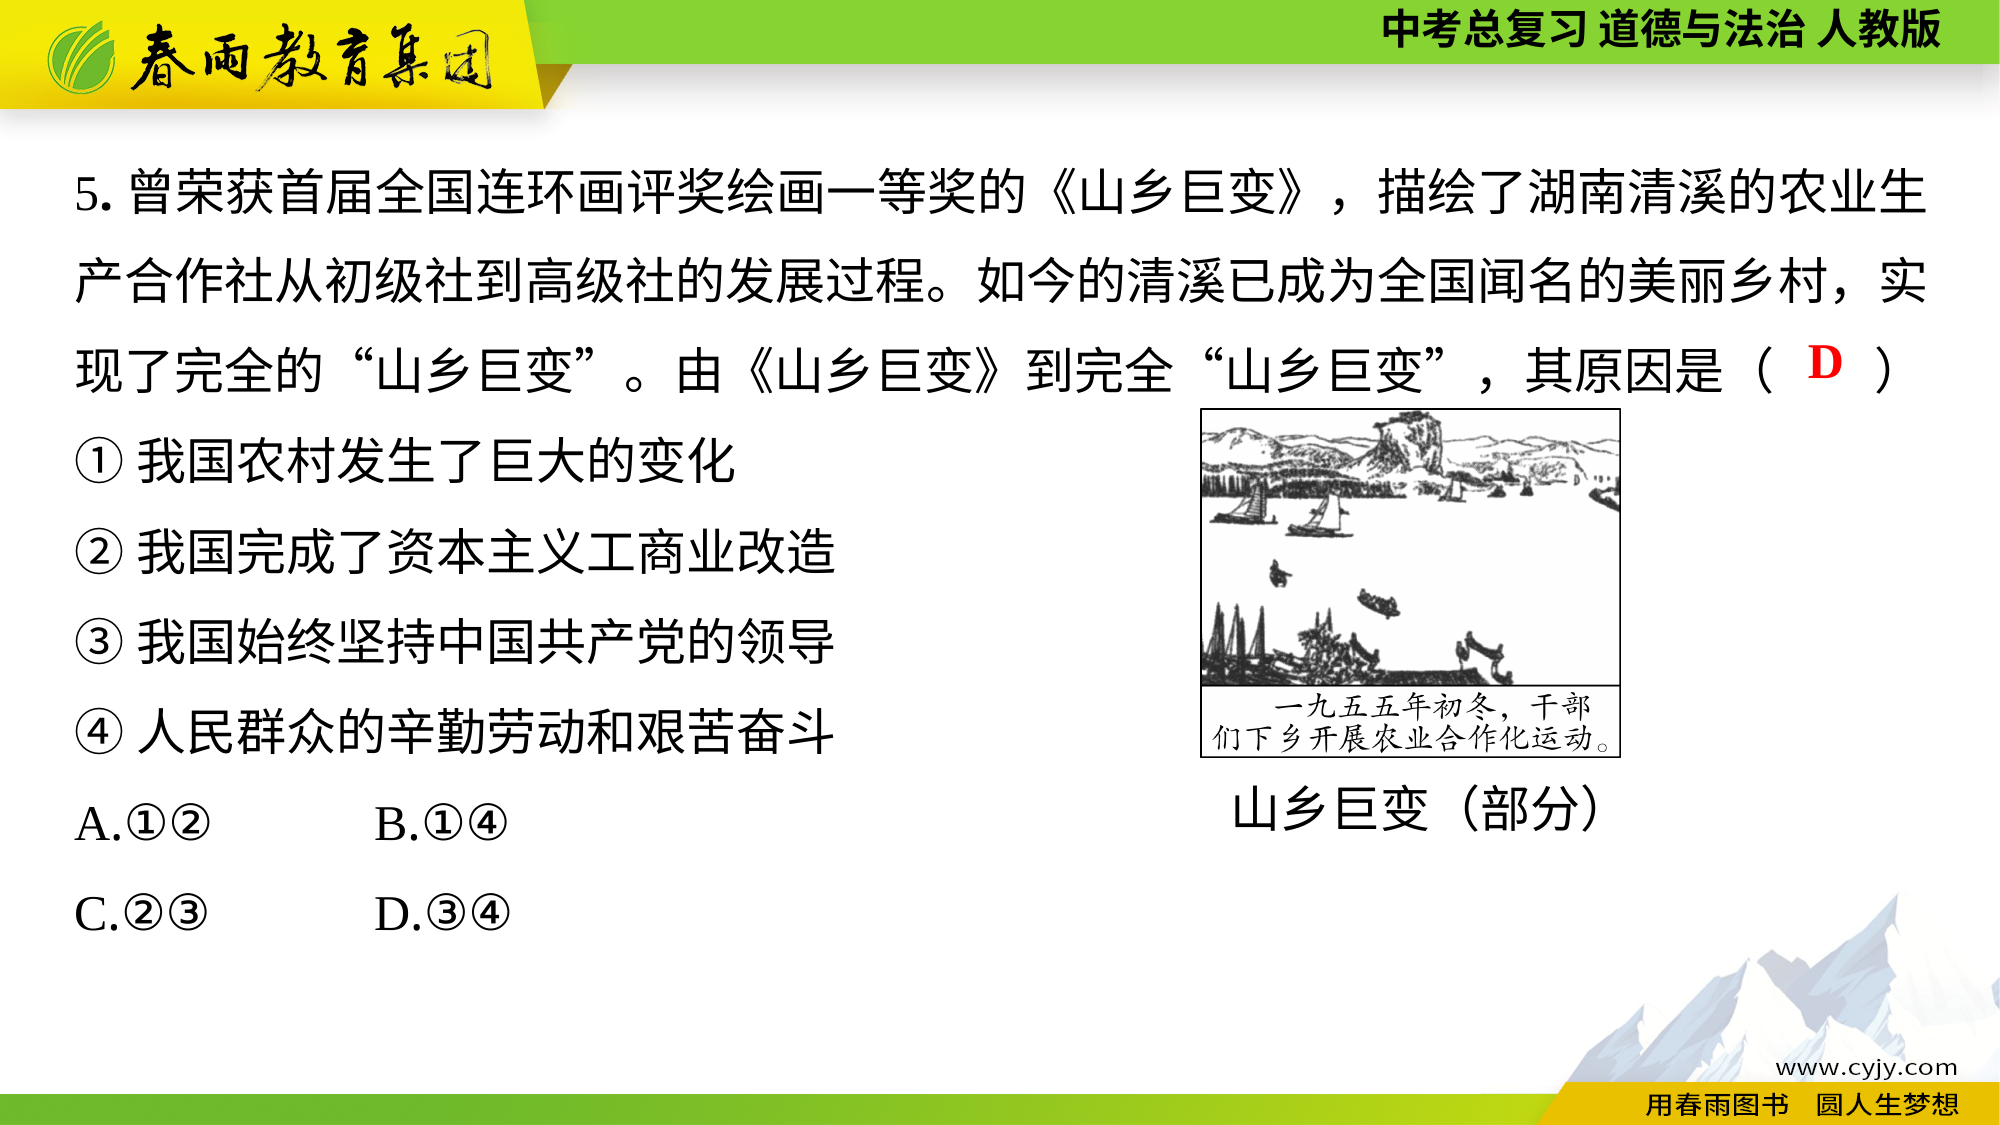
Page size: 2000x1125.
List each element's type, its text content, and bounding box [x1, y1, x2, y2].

text_box 山乡巨变（部分） [1215, 739, 1646, 845]
text_box D [1793, 321, 1859, 396]
picture [0, 0, 2000, 1125]
list 5.曾荣获首届全国连环画评奖绘画一等奖的《山乡巨变》，描绘了湖南清溪的农业生产合作社从初级社到高级社的发展过程。如今的清溪已成为全国闻名的美丽乡村，实现了完全的“山乡巨变”。由《山乡巨变》到完全“山乡巨变”，其原因是（ ） ①我国农村发生了巨大的变化 ②我国完成了资本主义工商业改造 ③我国始终坚持中国共产党的领导 ④人民群众的辛勤劳动和艰苦奋斗 A.①② B.①④ C.②③ D.③④ [59, 122, 1944, 956]
